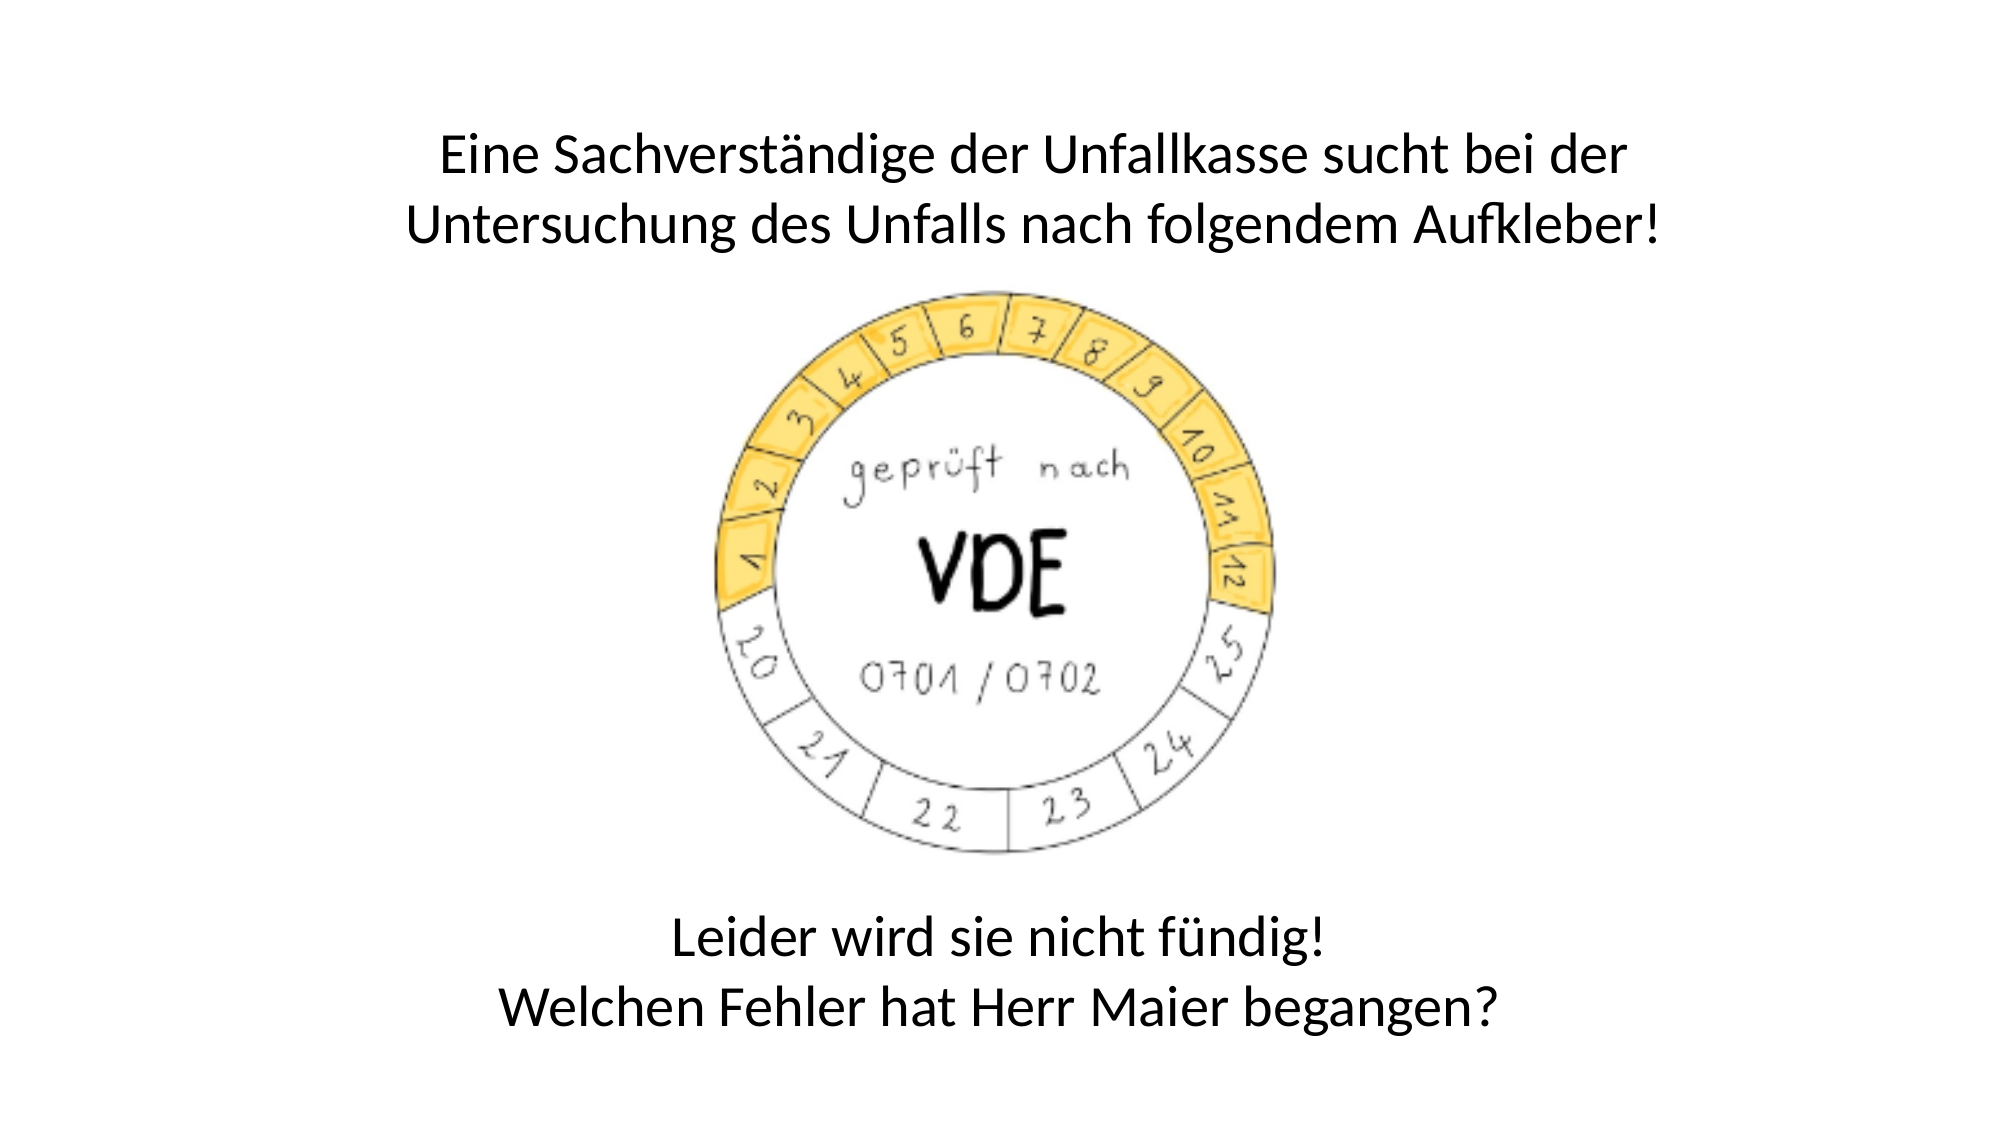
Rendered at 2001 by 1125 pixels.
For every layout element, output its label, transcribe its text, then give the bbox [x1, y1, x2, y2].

text_box Eine Sachverständige der Unfallkasse sucht bei der Untersuchung des Unfalls nach folgendem Aufkleber! [274, 107, 1795, 263]
text_box Leider wird sie nicht fündig! Welchen Fehler hat Herr Maier begangen? [349, 890, 1651, 1046]
picture [713, 276, 1287, 874]
